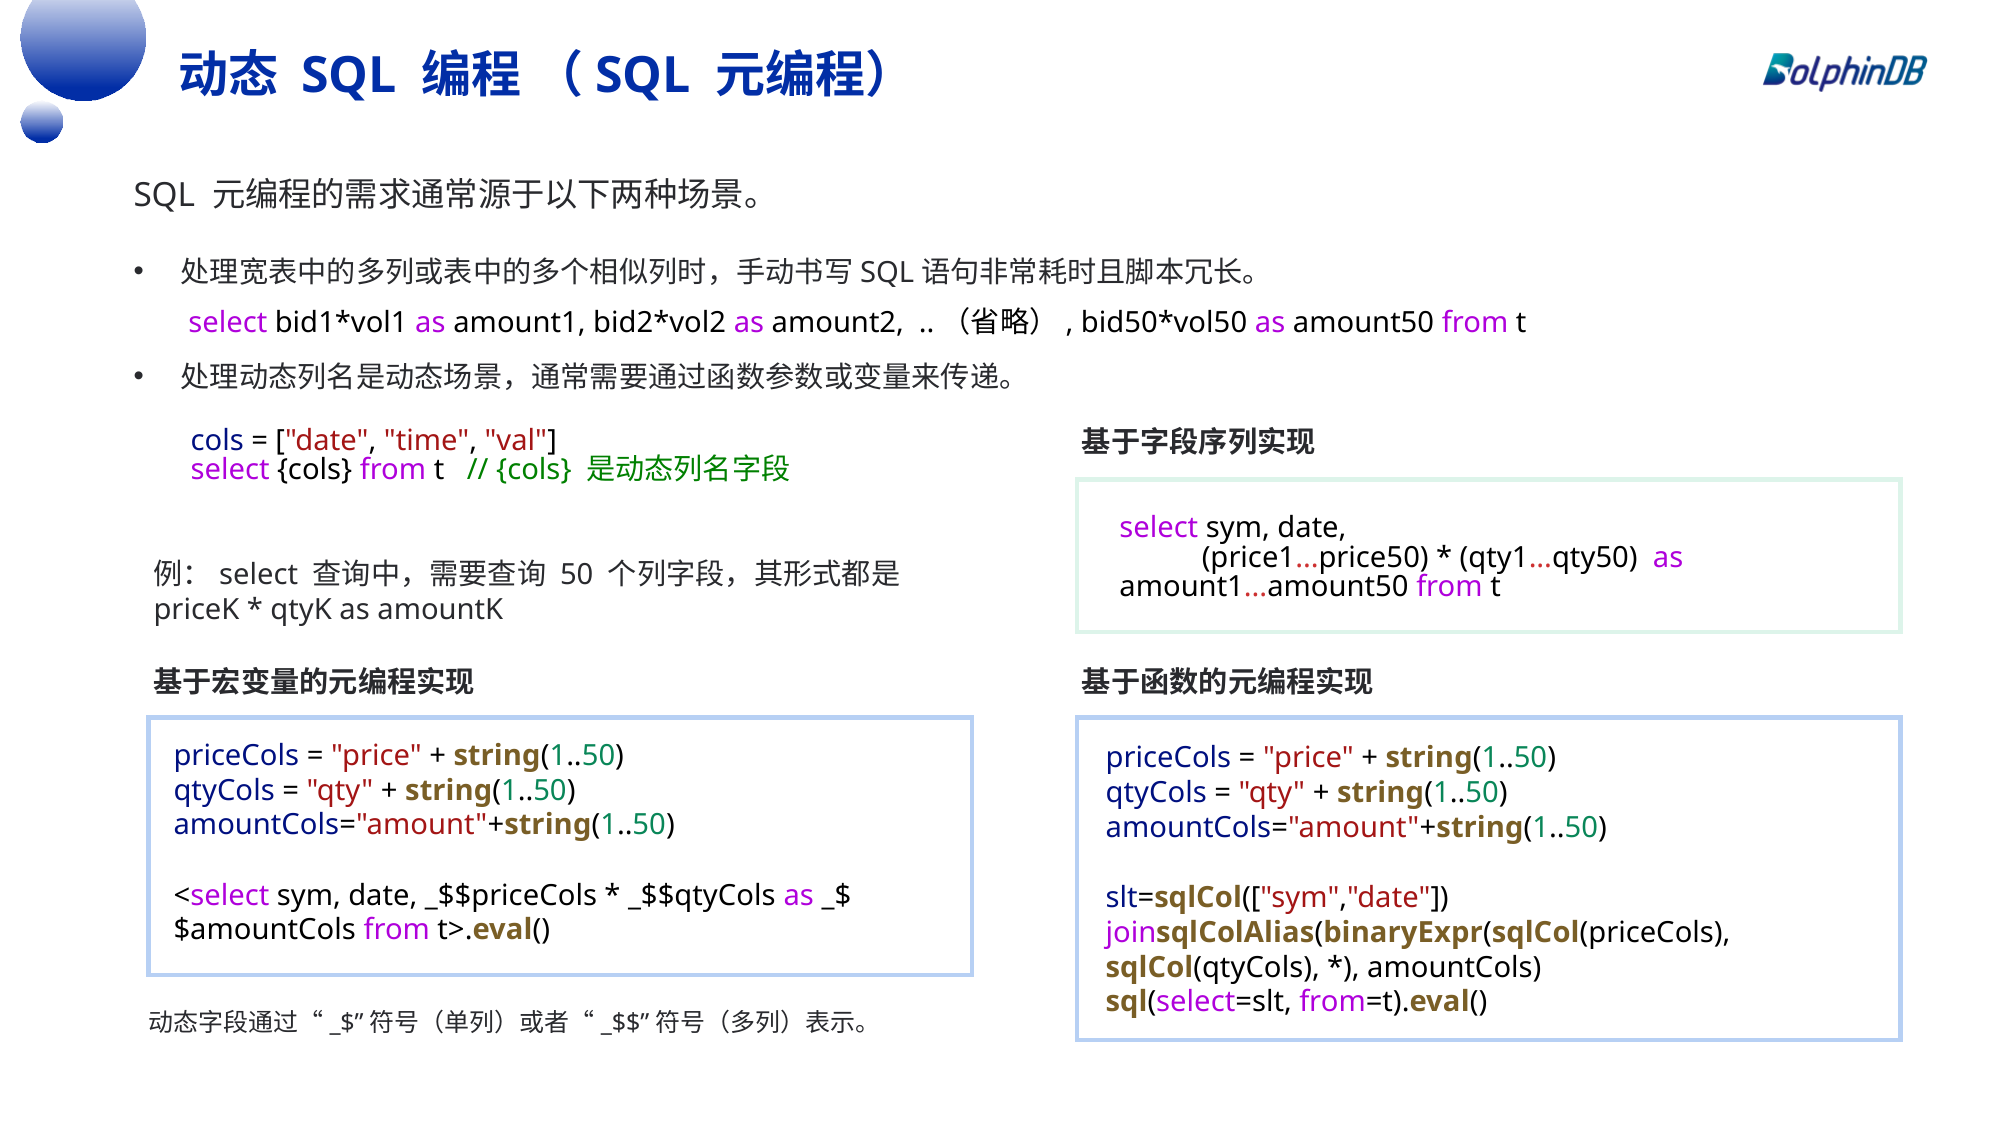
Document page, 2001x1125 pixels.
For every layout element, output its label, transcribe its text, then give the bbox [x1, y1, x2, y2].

text_box SQL 元编程的需求通常源于以下两种场景。 处理宽表中的多列或表中的多个相似列时，手动书写SQL语句非常耗时且脚本冗长。 处理动态列名是动态场景，通常需要通过函数参数或变量来传递。 [118, 165, 1621, 401]
text_box [1076, 717, 1901, 1041]
text_box cols = ["date", "time", "val"] select {cols} from t // {cols} 是动态列名字段 [175, 418, 1010, 493]
picture [1755, 47, 1929, 93]
text_box [19, 99, 64, 144]
text_box [1076, 478, 1901, 633]
text_box 基于函数的元编程实现 [1067, 655, 1901, 706]
text_box priceCols = "price" + string(1..50) qtyCols = "qty" + string(1..50) amountCols="amount"+string(1..50) slt=sqlCol(["sym","date"]) joinsqlColAlias(binaryExpr(sqlCol(priceCols), sqlCol(qtyCols), *), amountCols) sql(select=slt, from=t).eval() [1090, 730, 1925, 1026]
text_box 动态 SQL 编程 （SQL 元编程） [163, 35, 1545, 110]
text_box 基于宏变量的元编程实现 [138, 655, 973, 706]
text_box [148, 717, 973, 976]
text_box select bid1*vol1 as amount1, bid2*vol2 as amount2, ..（省略）, bid50*vol50 as amount50 from t [173, 300, 1705, 346]
text_box [19, 0, 147, 102]
text_box 动态字段通过“_$”符号（单列）或者“_$$”符号（多列）表示。 [133, 999, 968, 1044]
text_box 基于字段序列实现 [1067, 415, 1901, 466]
text_box 例：select 查询中，需要查询 50 个列字段，其形式都是 priceK * qtyK as amountK [138, 547, 973, 633]
